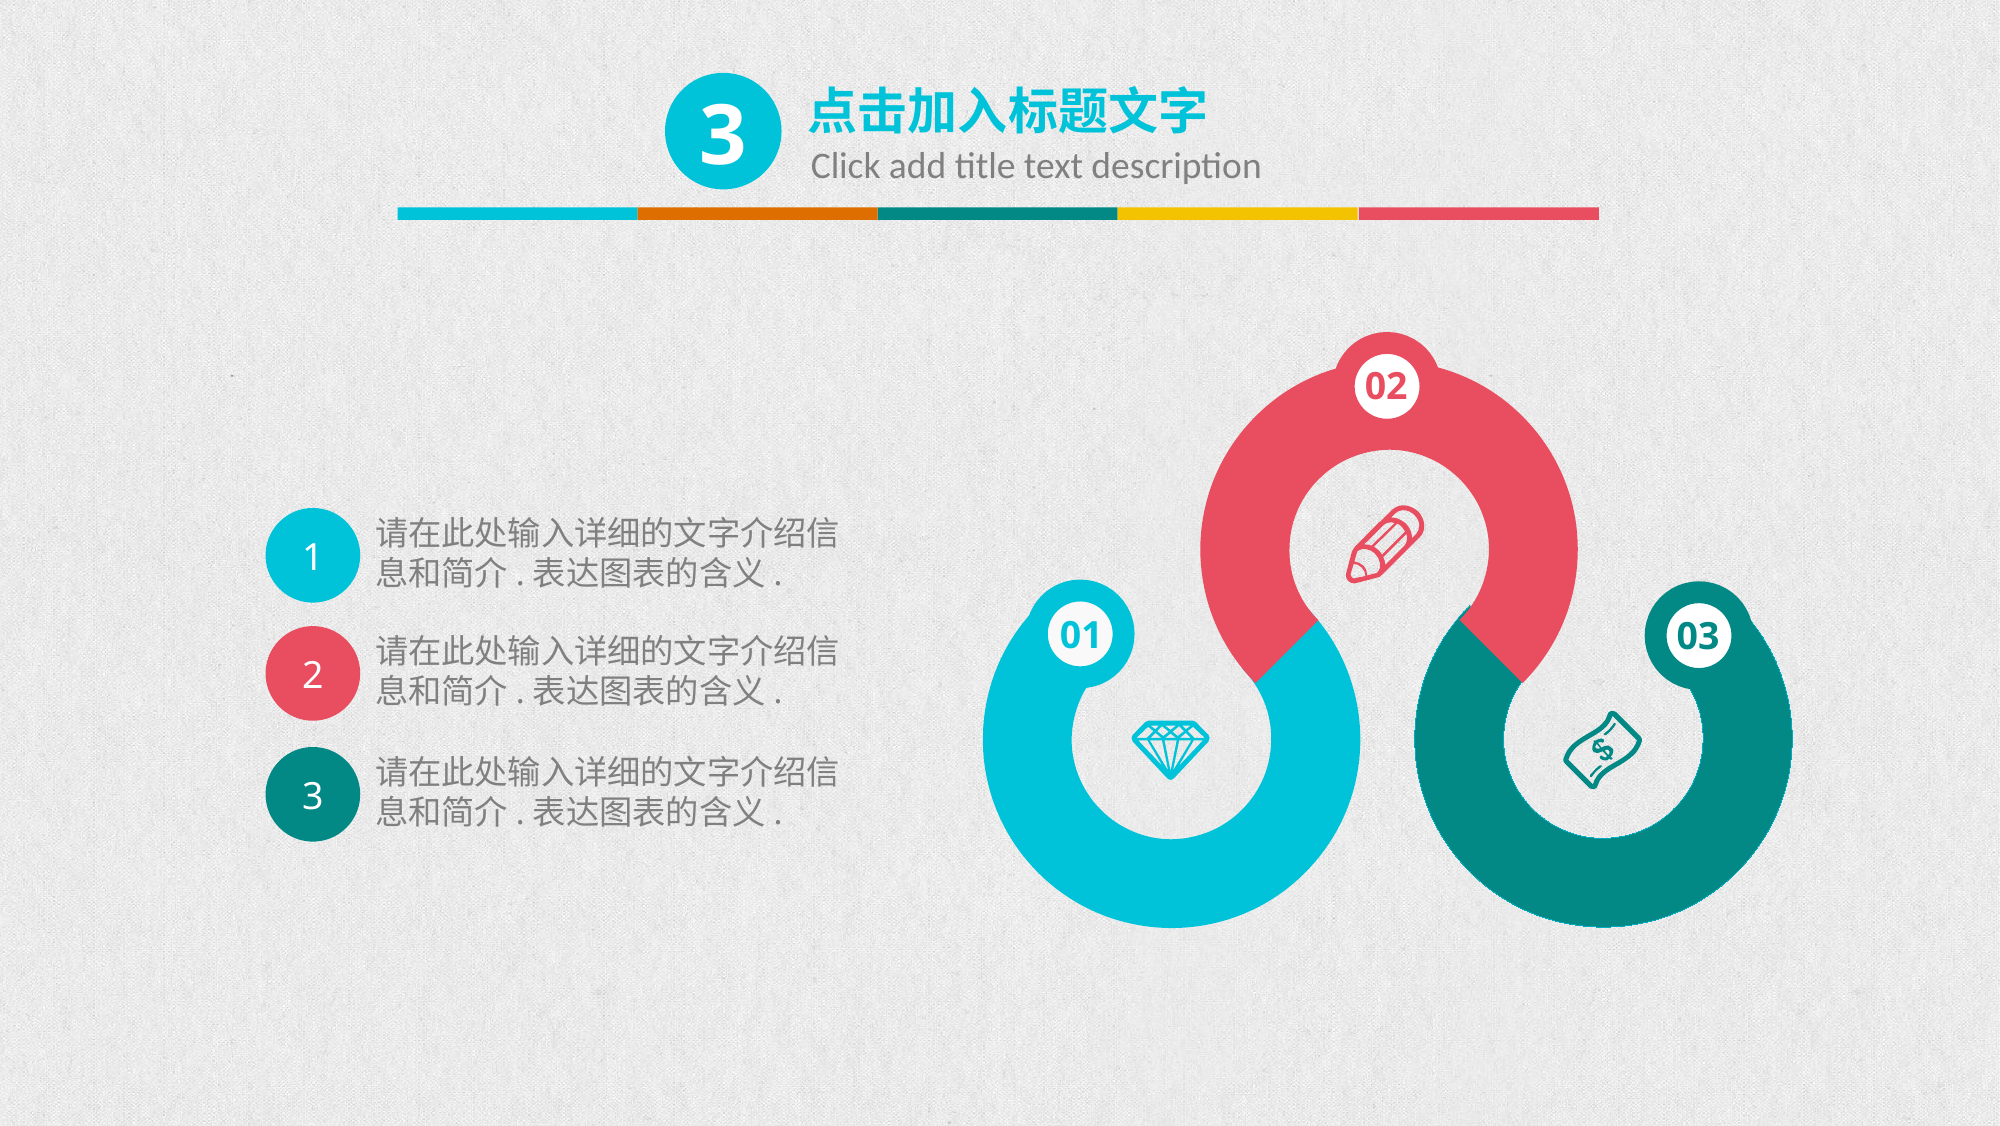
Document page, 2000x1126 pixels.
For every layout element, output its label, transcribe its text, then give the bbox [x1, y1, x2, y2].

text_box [1645, 591, 1752, 680]
text_box 请在此处输入详细的文字介绍信息和简介.表达图表的含义. [360, 623, 877, 744]
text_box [397, 207, 1600, 221]
text_box [1200, 369, 1578, 684]
picture [0, 0, 2000, 1126]
text_box 2 [263, 624, 360, 723]
text_box 1 [263, 505, 360, 605]
text_box 请在此处输入详细的文字介绍信息和简介.表达图表的含义. [360, 505, 877, 623]
text_box [982, 621, 1361, 929]
text_box 3 [263, 744, 360, 844]
text_box 请在此处输入详细的文字介绍信息和简介.表达图表的含义. [360, 744, 877, 875]
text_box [664, 72, 1300, 195]
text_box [1333, 342, 1440, 430]
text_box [1028, 590, 1135, 678]
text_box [1562, 710, 1643, 790]
text_box [1131, 720, 1210, 780]
text_box [1345, 505, 1425, 584]
text_box [1414, 605, 1793, 928]
